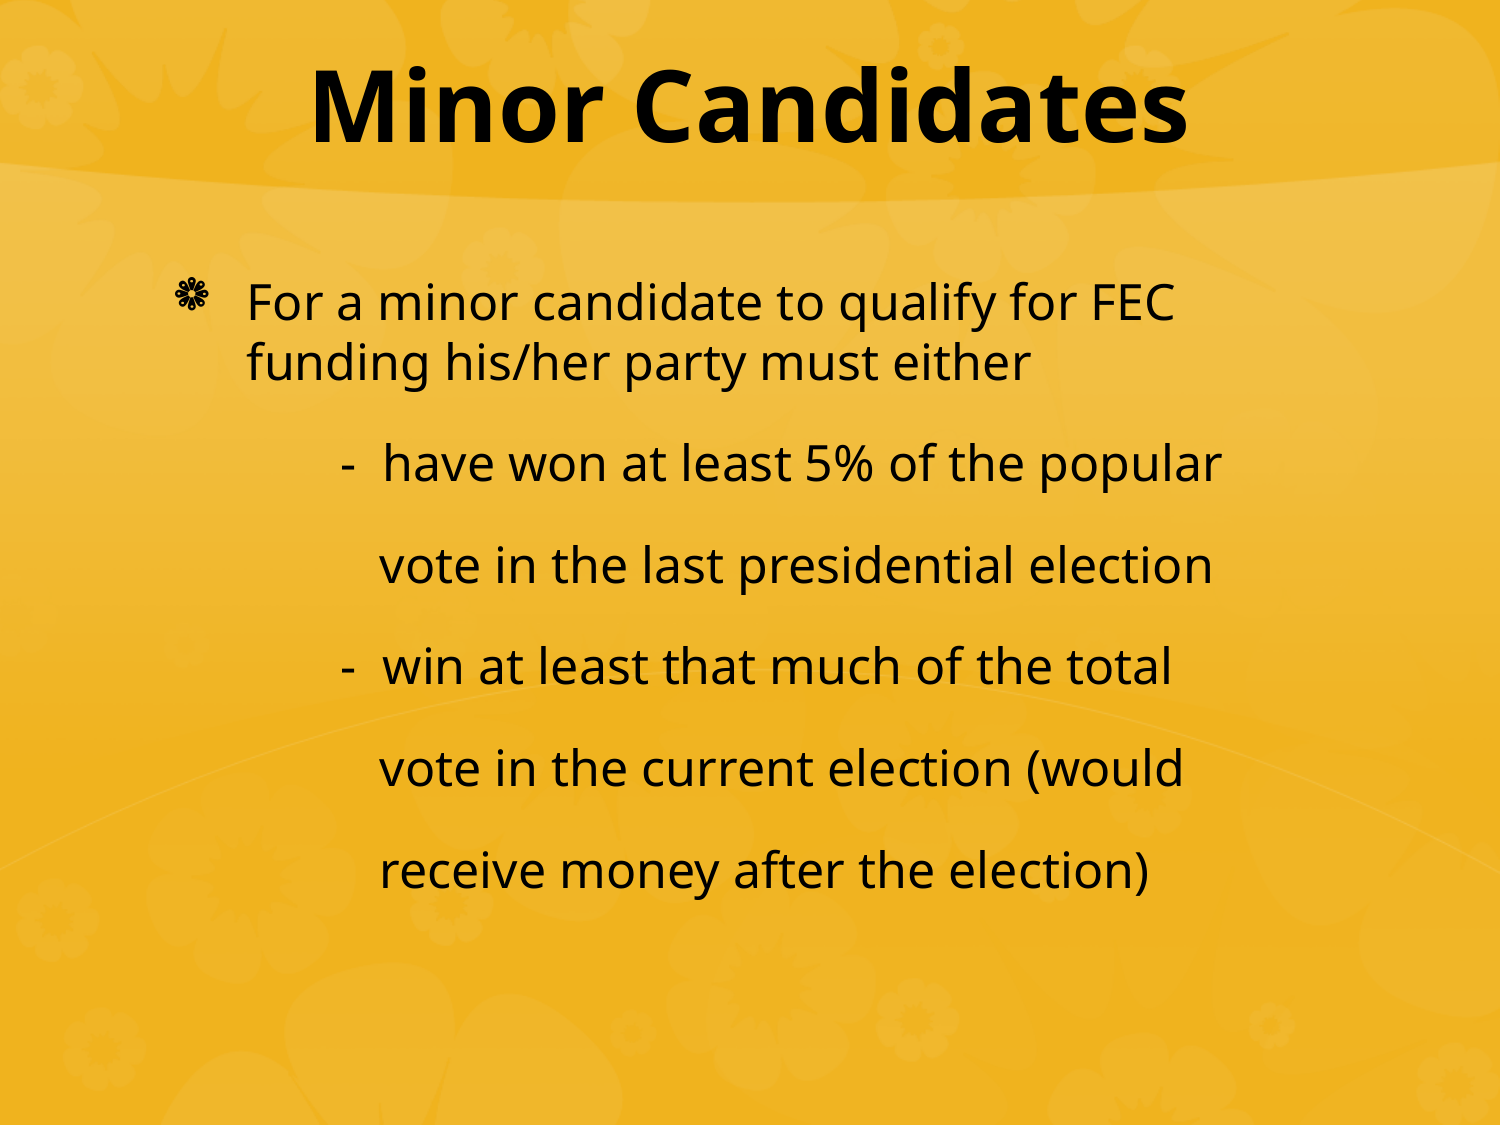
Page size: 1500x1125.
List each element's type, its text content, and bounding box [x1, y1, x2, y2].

picture [0, 0, 1500, 1125]
list For a minor candidate to qualify for FEC funding his/her party must either - have won at least 5% of the popular vote in the last presidential election - win at least that much of the total vote in the current election (would receive money after the election) [156, 262, 1344, 967]
title Minor Candidates [127, 14, 1372, 203]
